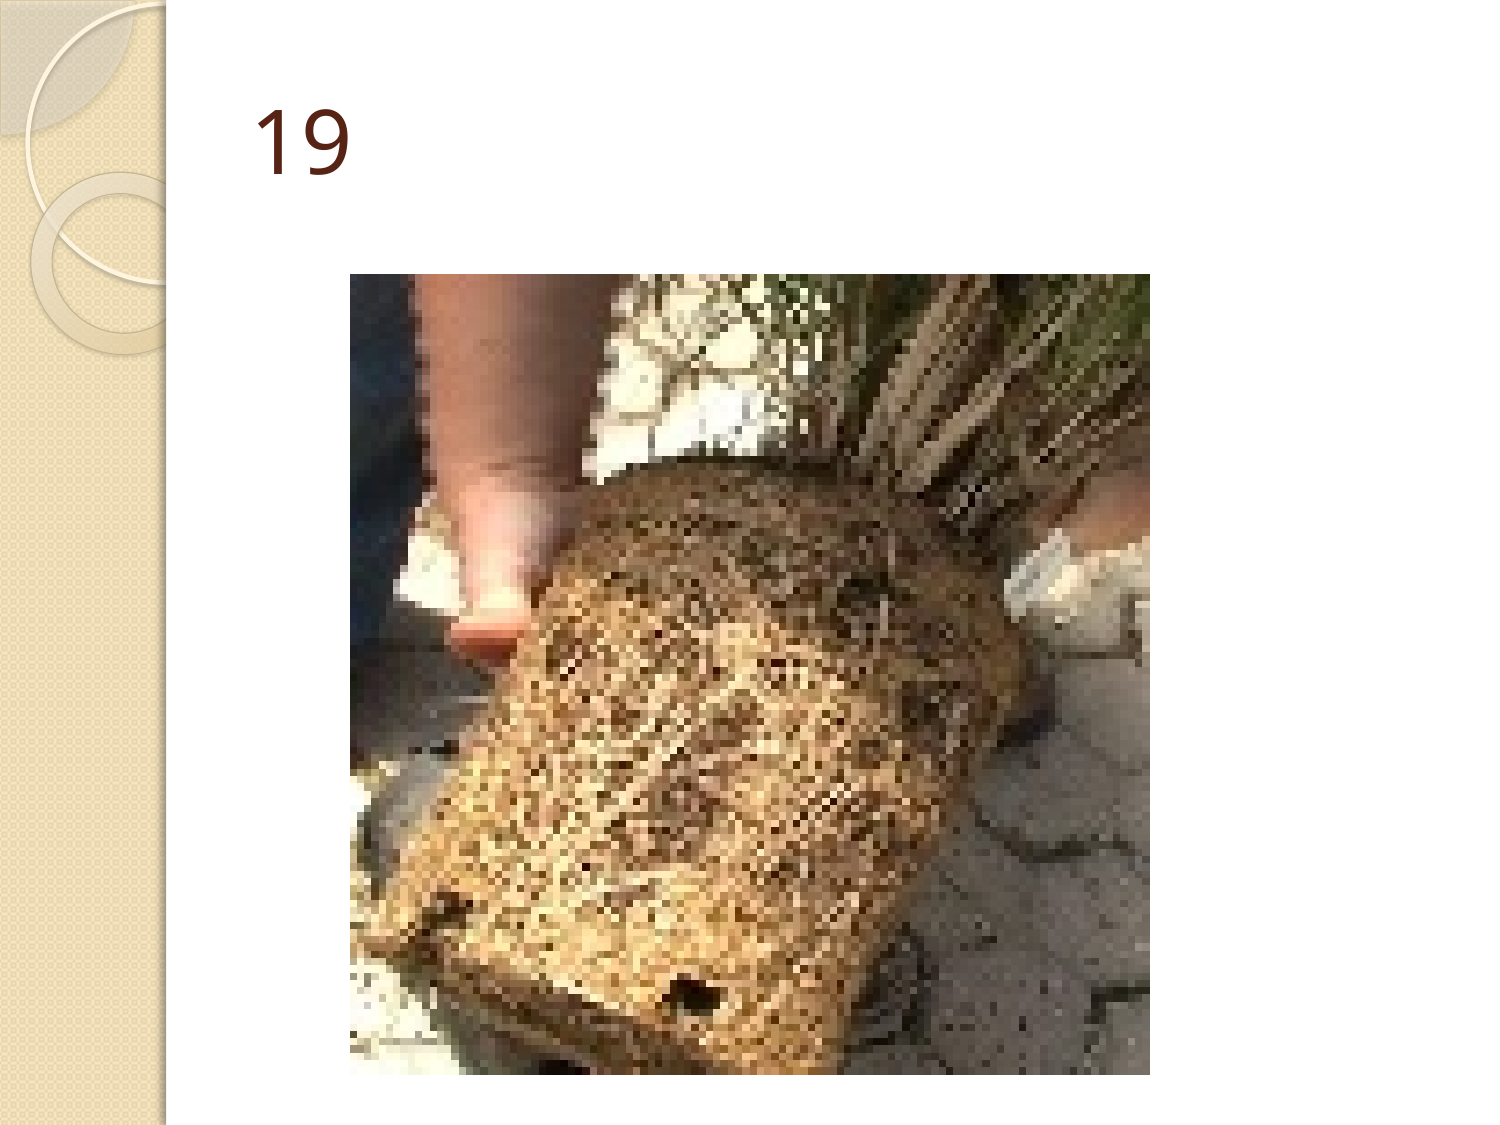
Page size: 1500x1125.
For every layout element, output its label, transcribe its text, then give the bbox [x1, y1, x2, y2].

title 19 [235, 45, 1466, 233]
picture [349, 274, 1151, 1076]
